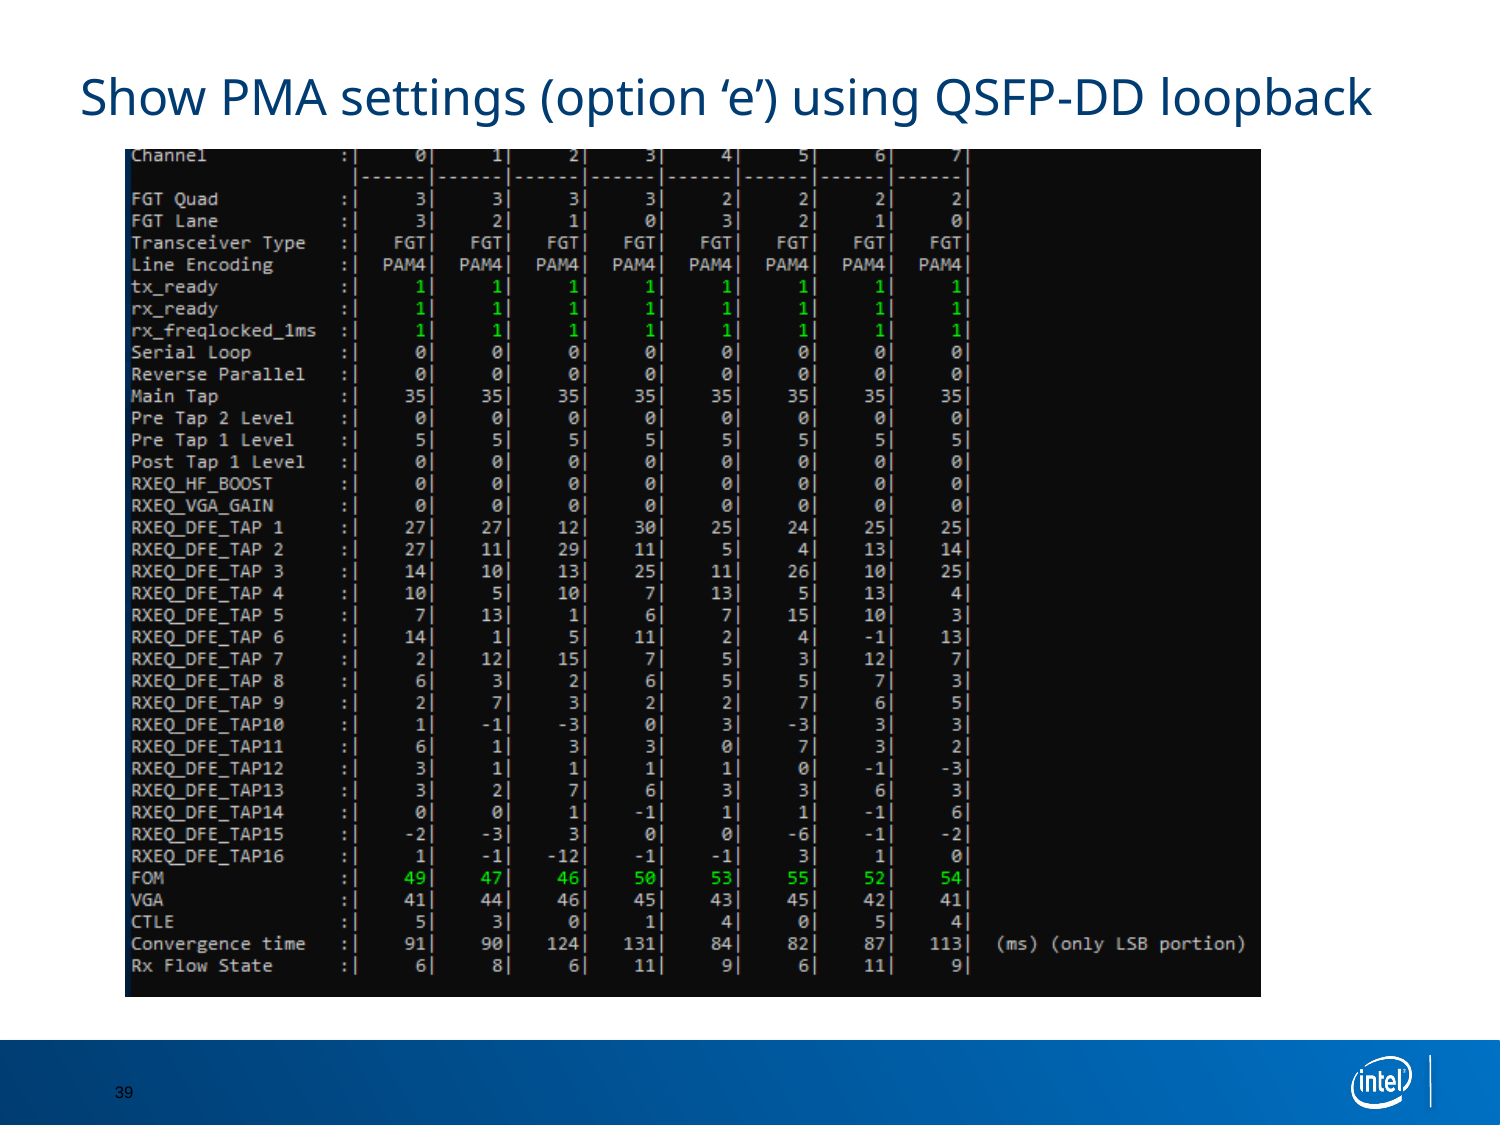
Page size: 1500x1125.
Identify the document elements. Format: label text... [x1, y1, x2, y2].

slide_number 39 [19, 1069, 134, 1116]
picture [1351, 1056, 1412, 1109]
picture [124, 149, 1262, 997]
title Show PMA settings (option ‘e’) using QSFP-DD loopback [80, 65, 1442, 194]
